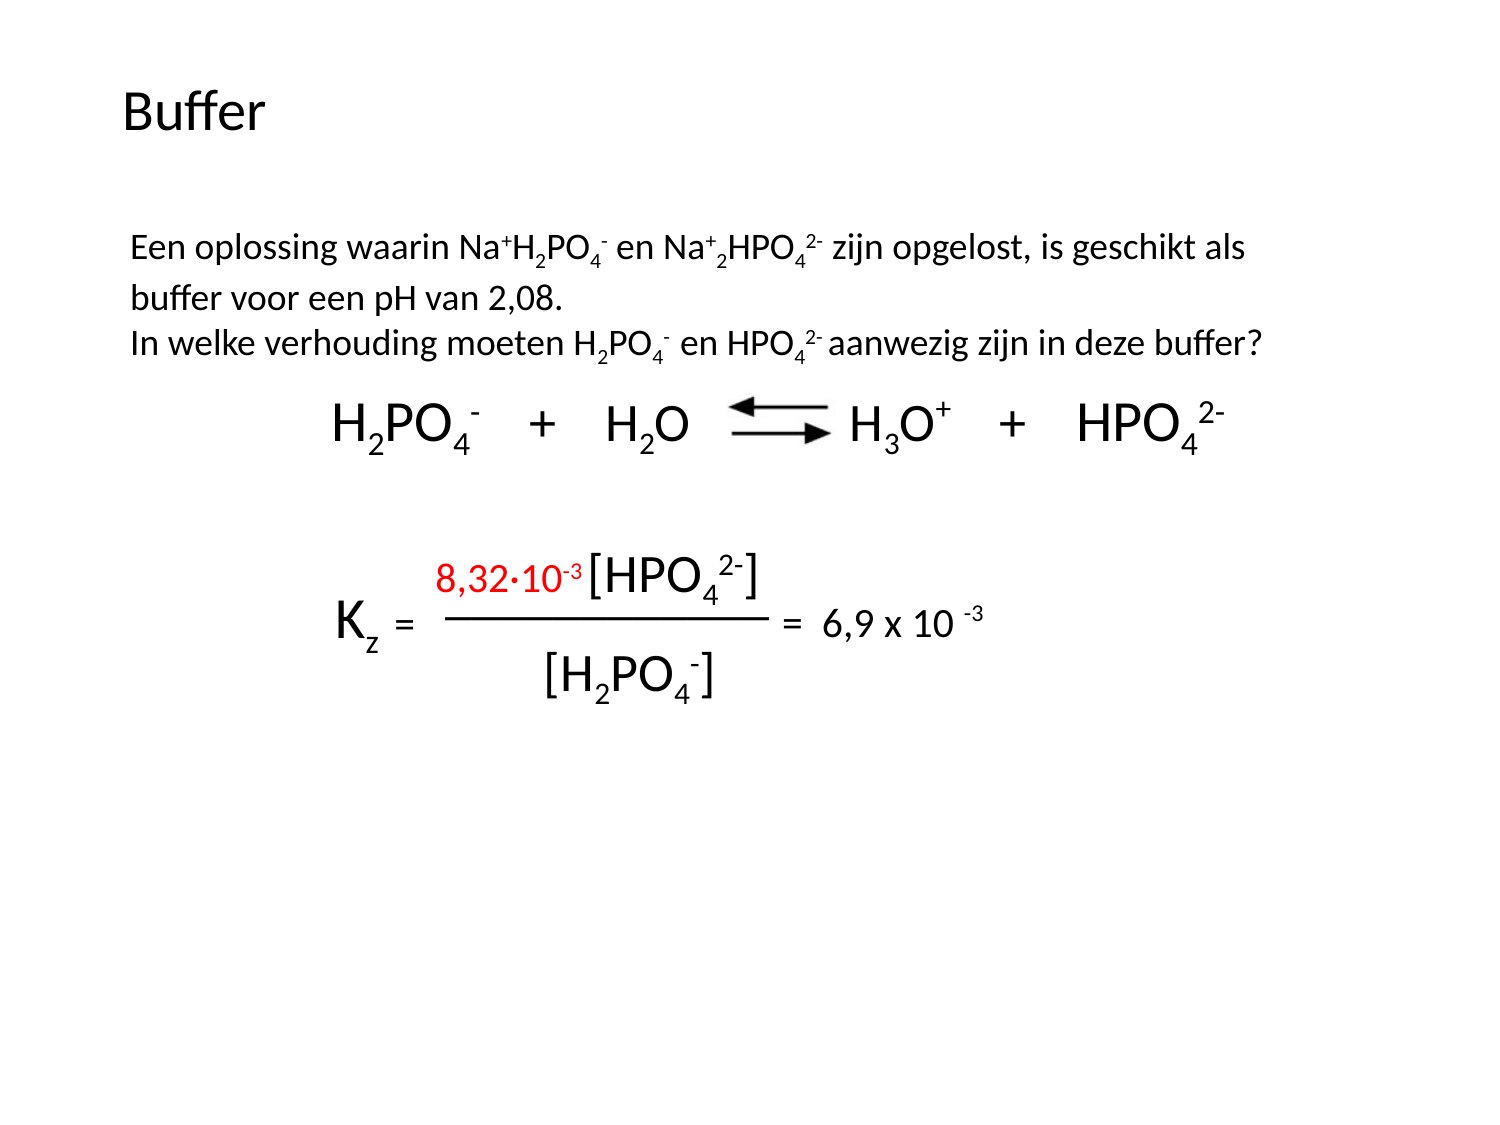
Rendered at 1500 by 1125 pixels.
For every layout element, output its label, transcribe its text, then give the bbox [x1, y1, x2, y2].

text_box H2PO4- + H2O H3O+ + HPO42- [267, 375, 1445, 528]
text_box Buffer [108, 64, 282, 150]
text_box Een buffer is bijvoorbeeld: Een oplossing waarin Na+H2PO4- en Na+2HPO42- zijn opgelost, is geschikt als buffer voor een pH van 2,08. In welke verhouding moeten H2PO4- en HPO42- aanwezig zijn in deze buffer? [115, 169, 1279, 557]
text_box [253, 530, 1196, 708]
picture [725, 390, 847, 451]
